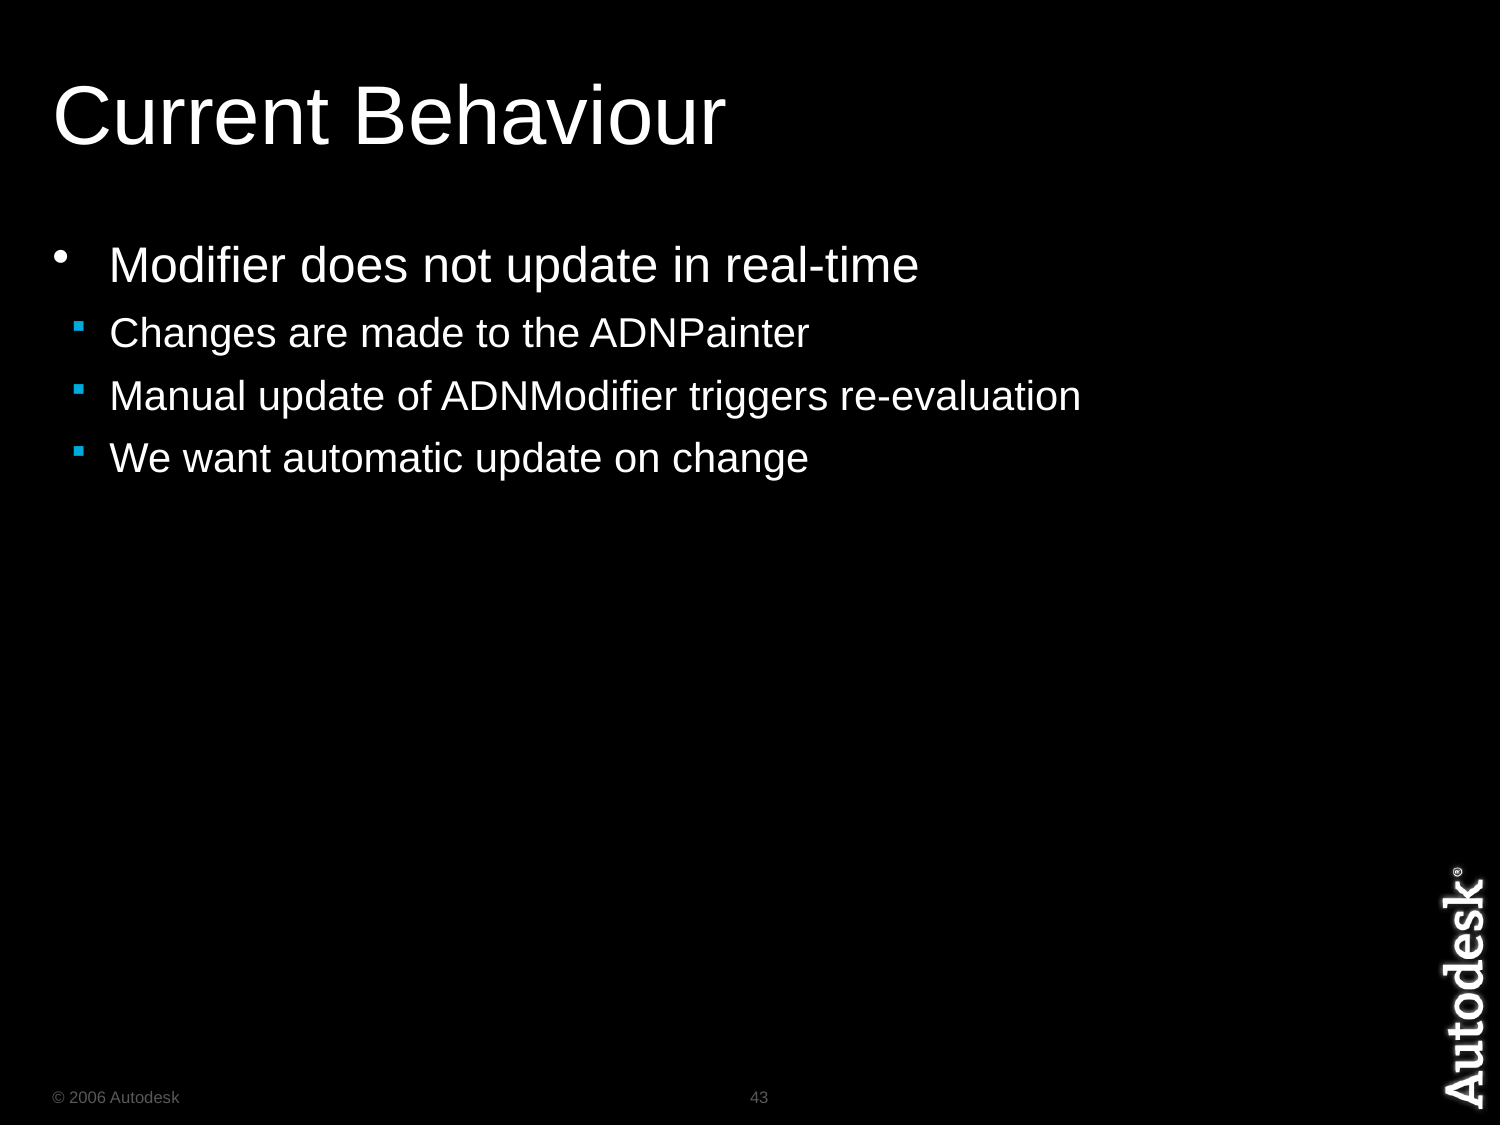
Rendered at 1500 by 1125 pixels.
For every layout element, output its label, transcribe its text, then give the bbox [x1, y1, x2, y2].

picture [1402, 0, 1500, 1125]
list Modifier does not update in real-time Changes are made to the ADNPainter Manual update of ADNModifier triggers re-evaluation We want automatic update on change [52, 231, 1401, 1073]
title Current Behaviour [52, 22, 1401, 211]
